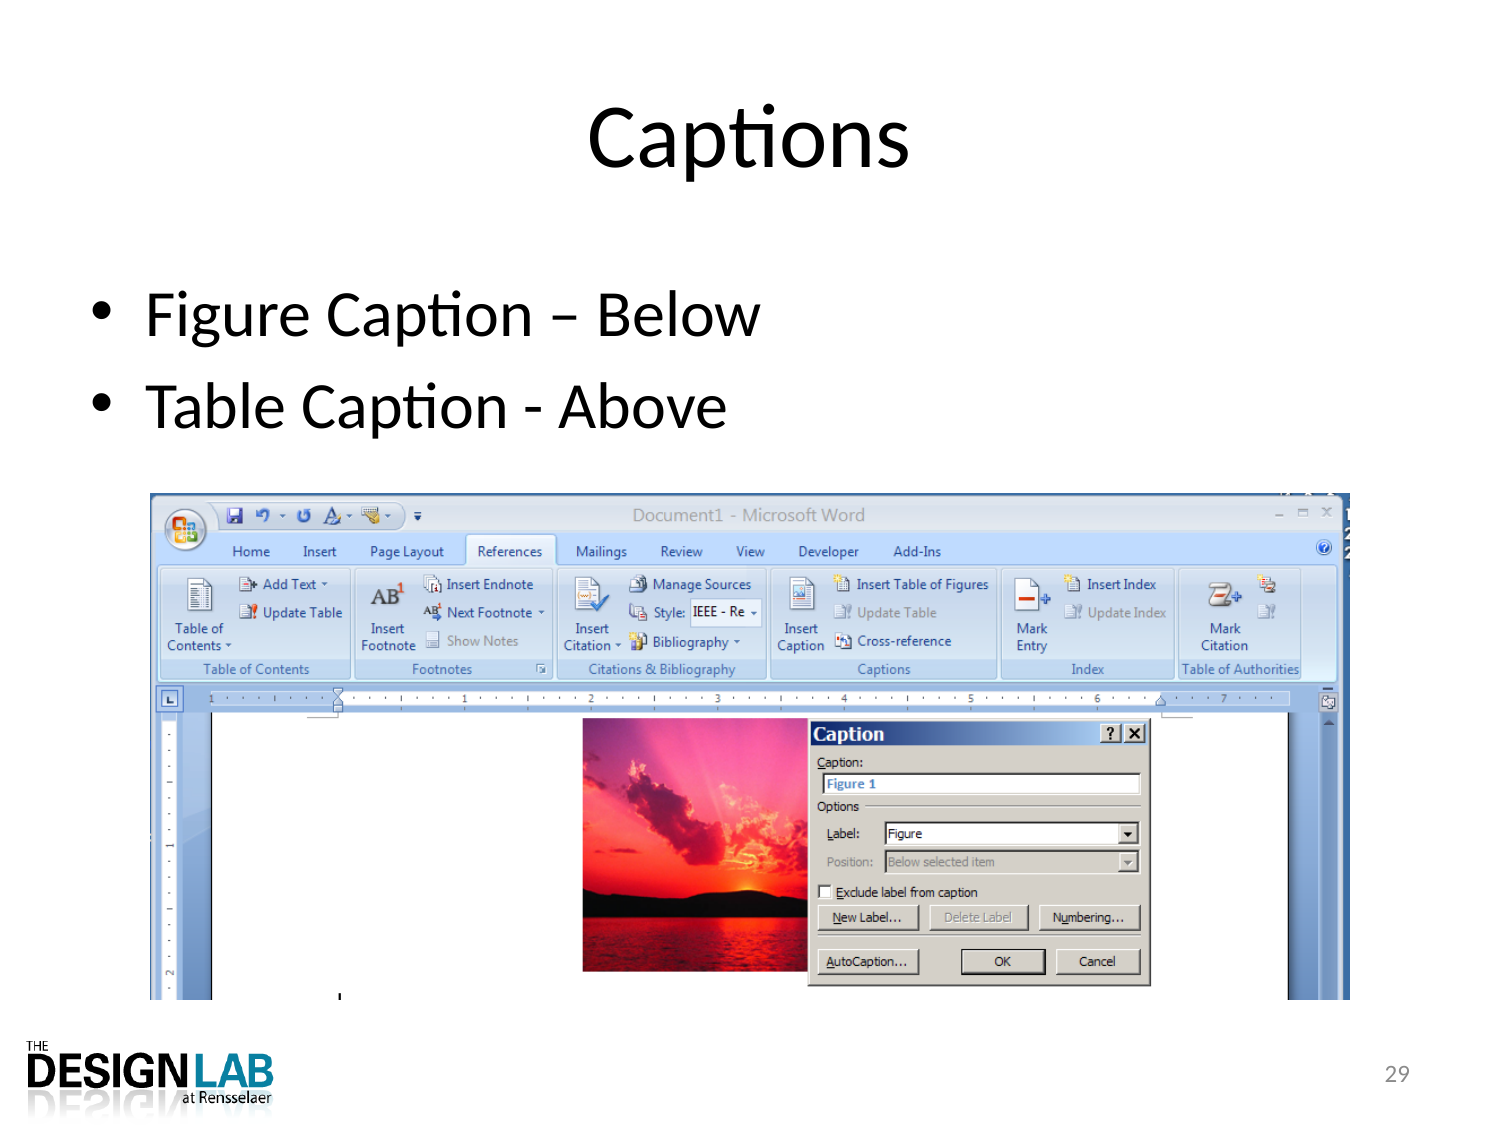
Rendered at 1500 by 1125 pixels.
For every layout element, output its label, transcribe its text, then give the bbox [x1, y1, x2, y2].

list Figure Caption – Below Table Caption - Above [75, 262, 1425, 450]
title Captions [75, 37, 1425, 225]
picture [24, 1037, 275, 1125]
picture [149, 493, 1351, 1001]
slide_number 29 [1074, 1042, 1425, 1103]
